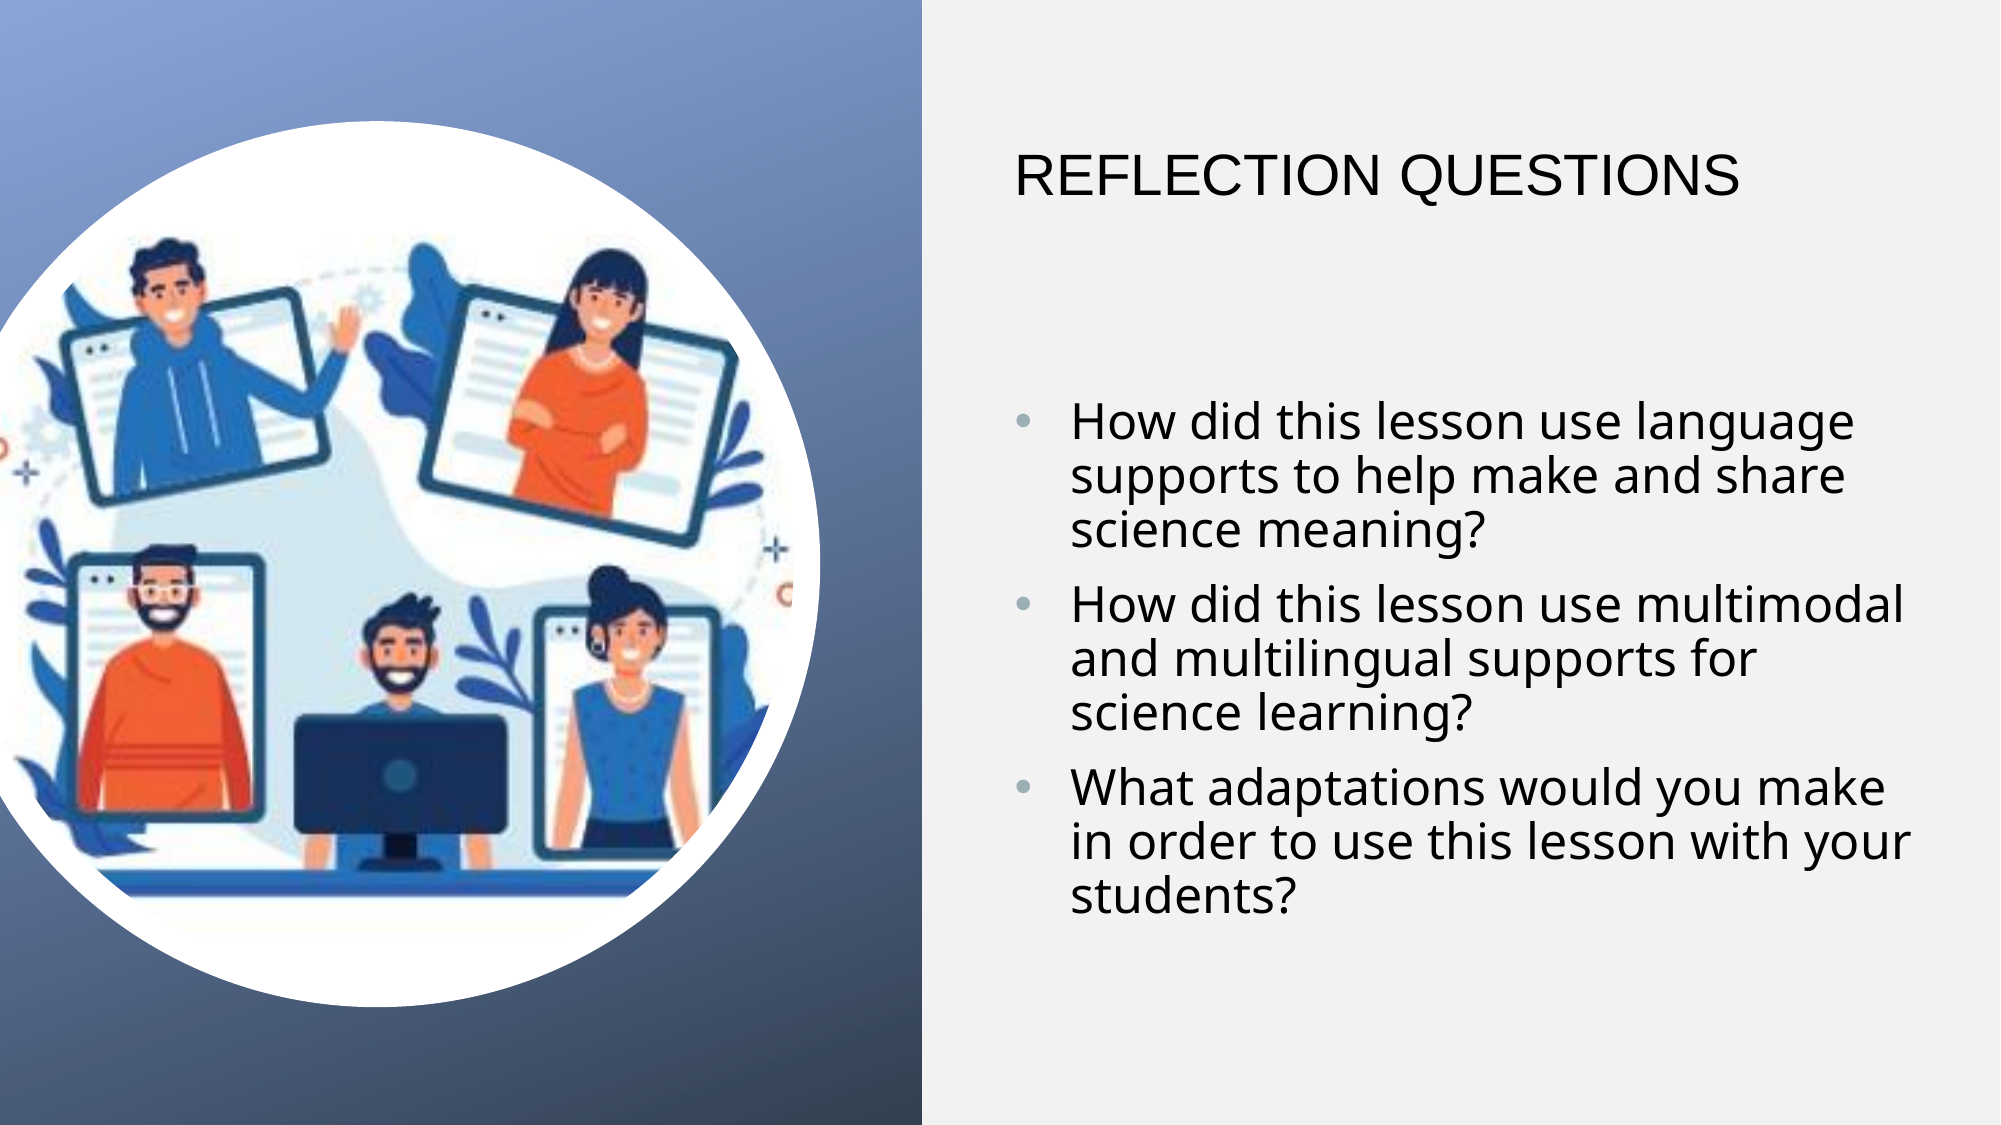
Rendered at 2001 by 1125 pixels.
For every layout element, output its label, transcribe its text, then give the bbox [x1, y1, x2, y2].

text_box [227, 121, 527, 147]
title REFLECTION QUESTIONS [997, 55, 1856, 298]
text_box [797, 422, 821, 707]
list How did this lesson use language supports to help make and share science meaning? How did this lesson use multimodal and multilingual supports for science learning? What adaptations would you make in order to use this lesson with your students? [999, 295, 1936, 1025]
text_box [0, 0, 922, 1125]
picture [0, 148, 794, 980]
text_box [247, 988, 507, 1008]
